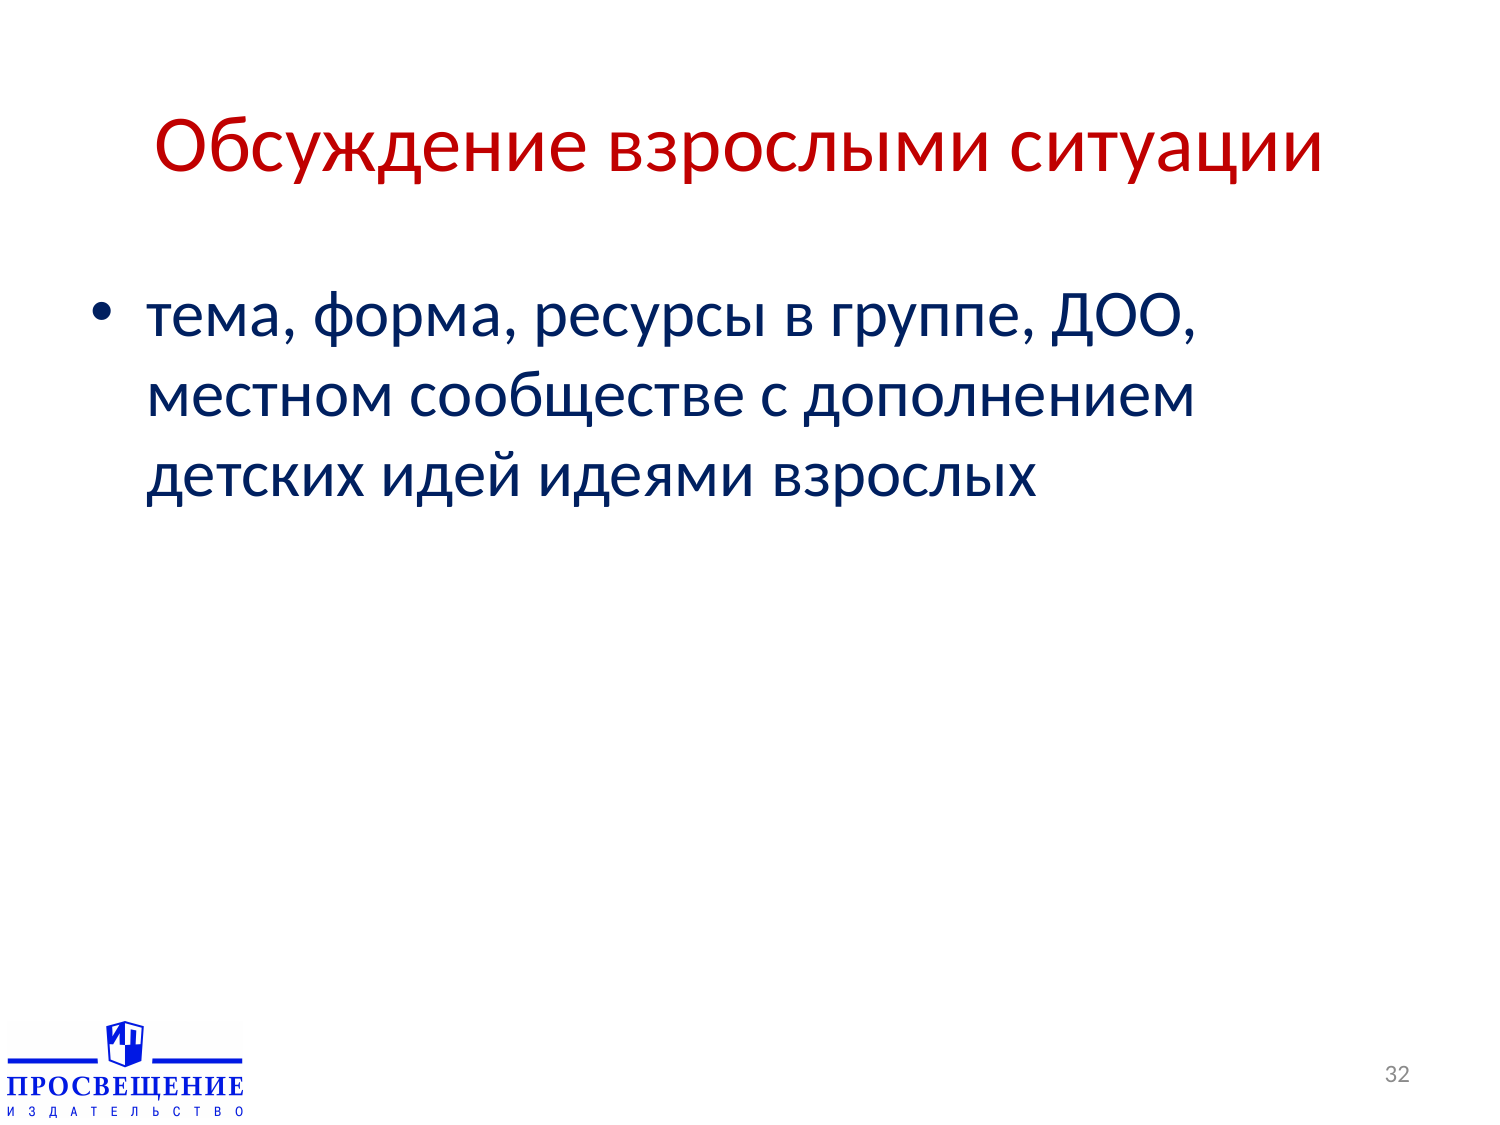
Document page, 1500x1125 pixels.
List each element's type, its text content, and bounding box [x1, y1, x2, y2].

picture [7, 1021, 243, 1118]
slide_number 32 [1074, 1042, 1425, 1103]
list тема, форма, ресурсы в группе, ДОО, местном сообществе с дополнением детских идей идеями взрослых [74, 262, 1426, 1006]
title Обсуждение взрослыми ситуации [74, 44, 1426, 233]
